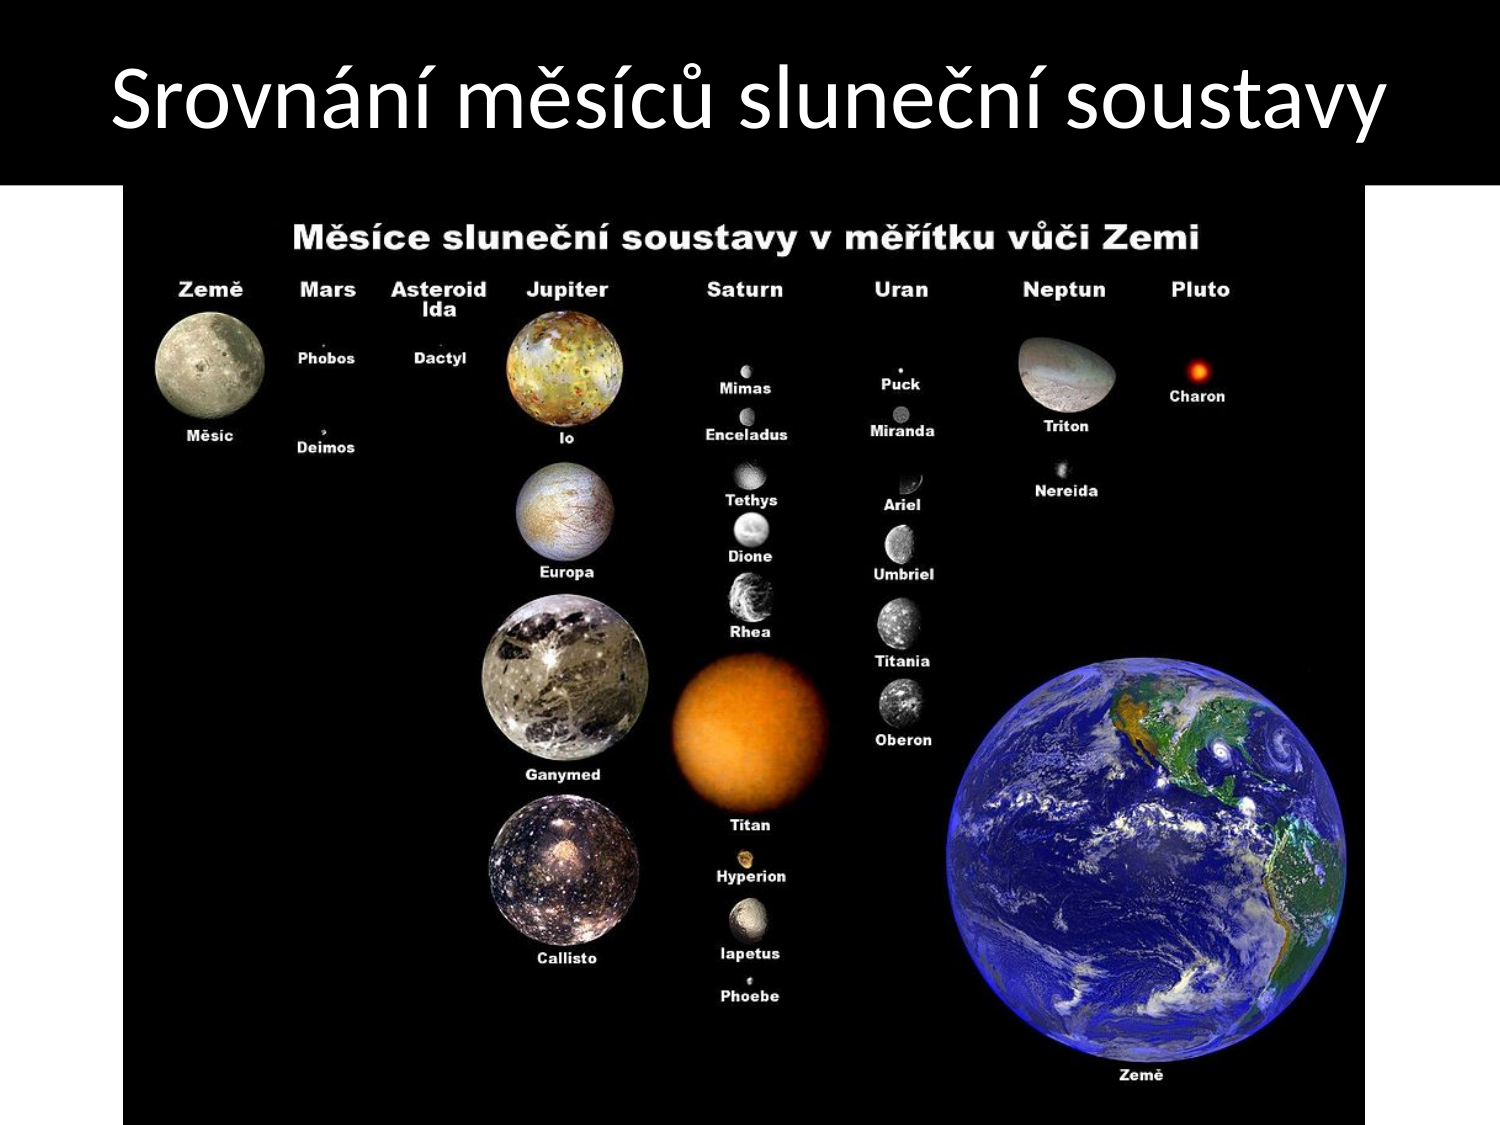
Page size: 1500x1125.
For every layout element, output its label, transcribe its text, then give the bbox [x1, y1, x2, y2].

picture [123, 179, 1365, 1125]
title Srovnání měsíců sluneční soustavy [0, 0, 1500, 186]
